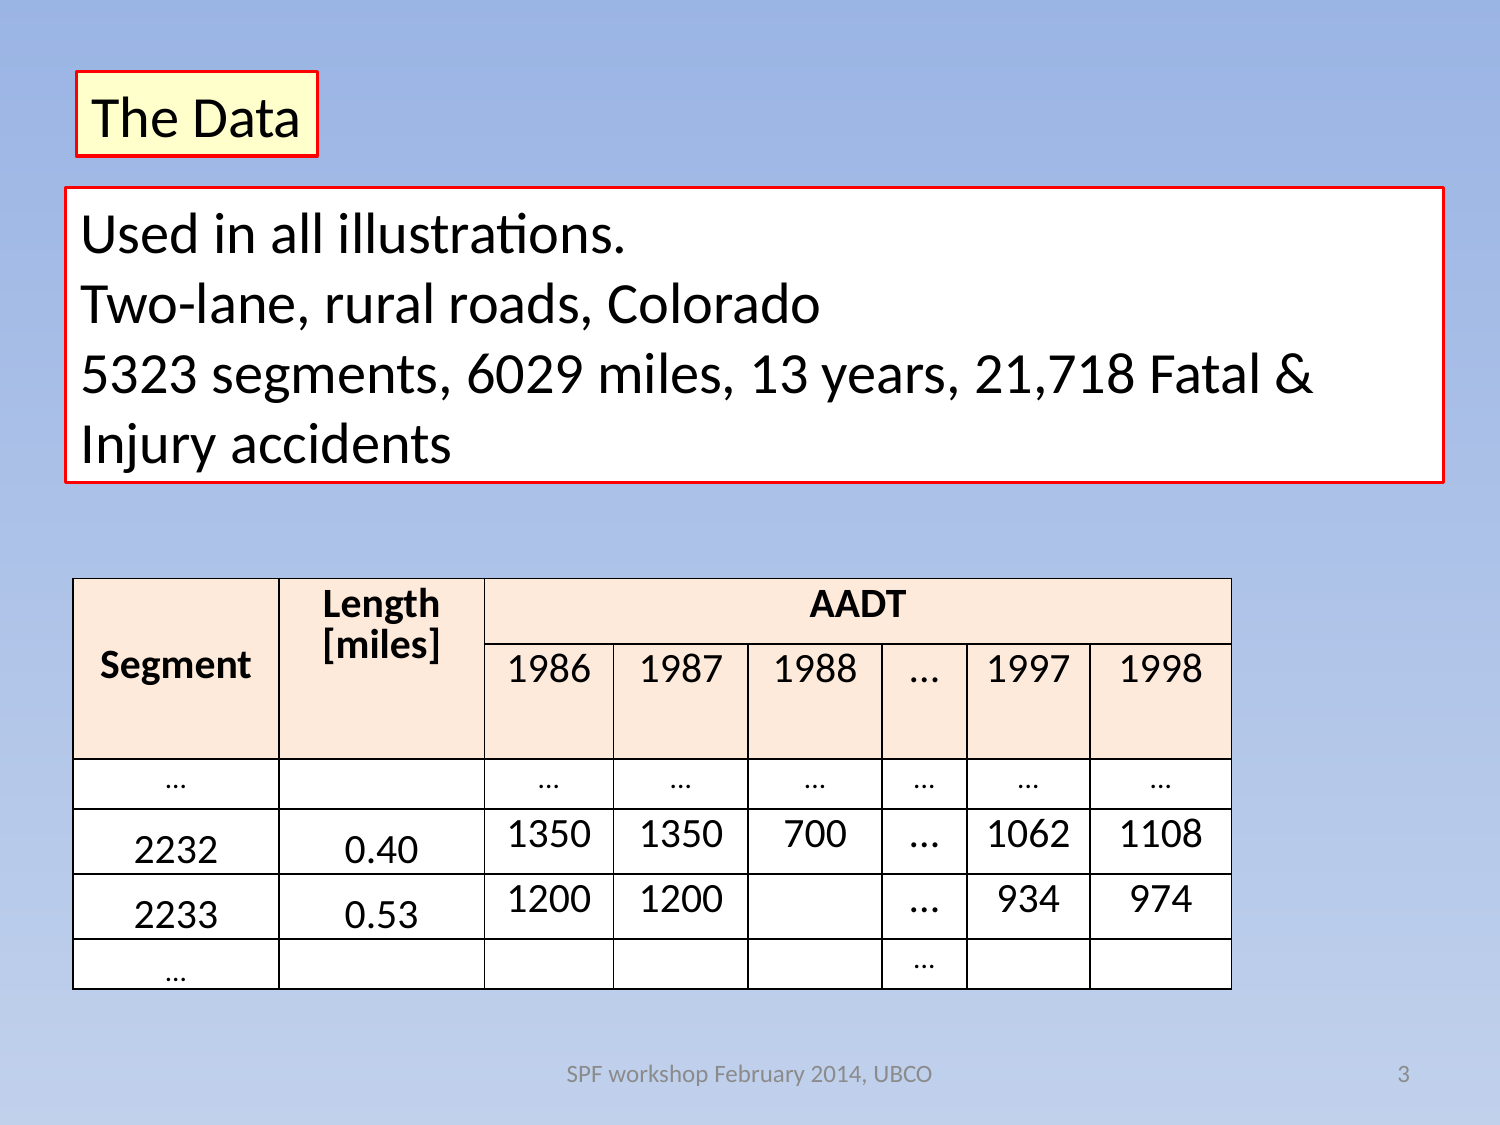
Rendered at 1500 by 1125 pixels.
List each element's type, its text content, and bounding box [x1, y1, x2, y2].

table_cell [749, 875, 881, 938]
table_cell ... [74, 760, 278, 808]
table_cell 934 [968, 875, 1089, 938]
table_cell 0.40 [280, 810, 484, 873]
table_cell [485, 940, 613, 988]
table_cell 0.53 [280, 875, 484, 938]
table_cell 1108 [1091, 810, 1231, 873]
table_cell ... [883, 760, 966, 808]
table_cell [968, 940, 1089, 988]
table_cell [614, 940, 747, 988]
table_header Length [miles] [280, 579, 484, 758]
table_cell ... [883, 645, 966, 758]
table_cell ... [883, 810, 966, 873]
table_cell ... [614, 760, 747, 808]
table_cell ... [1091, 760, 1231, 808]
table_cell [280, 940, 484, 988]
table_cell [749, 940, 881, 988]
table_cell 2233 [74, 875, 278, 938]
table_cell ... [968, 760, 1089, 808]
table_cell ... [485, 760, 613, 808]
table_cell ... [883, 940, 966, 988]
table_cell ... [74, 940, 278, 988]
table_cell 1988 [749, 645, 881, 758]
table_cell 1986 [485, 645, 613, 758]
slide_number 3 [1074, 1042, 1425, 1103]
footer SPF workshop February 2014, UBCO [512, 1042, 988, 1103]
table_cell ... [749, 760, 881, 808]
table_header AADT [485, 579, 1231, 643]
table_cell [280, 760, 484, 808]
table_cell 1200 [614, 875, 747, 938]
table_header Segment [74, 579, 278, 758]
table_cell 1200 [485, 875, 613, 938]
text_box The Data [76, 71, 318, 156]
table_cell 1997 [968, 645, 1089, 758]
text_box Used in all illustrations. Two-lane, rural roads, Colorado 5323 segments, 6029 miles, 13 years, 21,718 Fatal & Injury accidents [65, 187, 1444, 483]
table_cell 1350 [614, 810, 747, 873]
table_cell 700 [749, 810, 881, 873]
table_cell 974 [1091, 875, 1231, 938]
table_cell [1091, 940, 1231, 988]
table_cell 1987 [614, 645, 747, 758]
table_cell ... [883, 875, 966, 938]
table_cell 1998 [1091, 645, 1231, 758]
table_cell 2232 [74, 810, 278, 873]
table_cell 1350 [485, 810, 613, 873]
table_cell 1062 [968, 810, 1089, 873]
